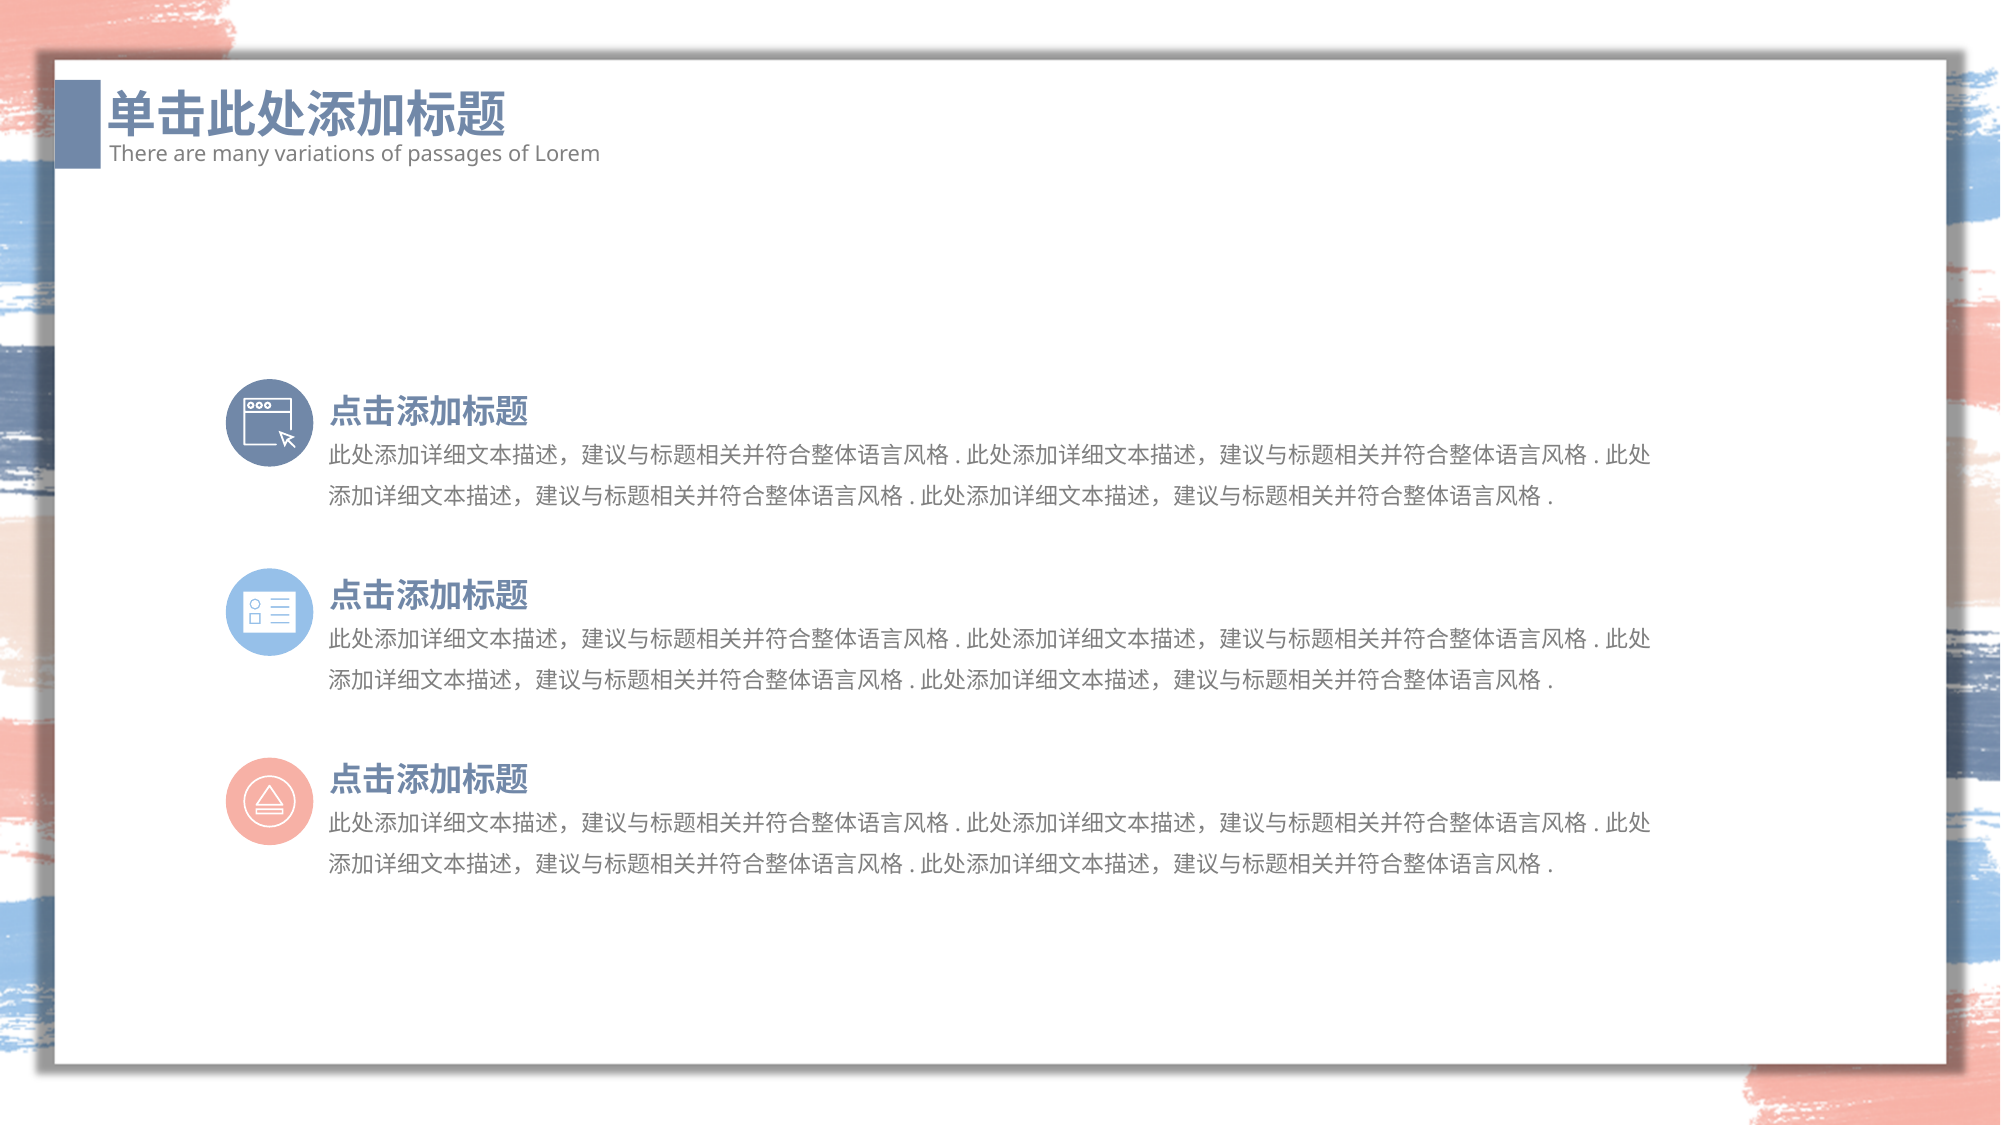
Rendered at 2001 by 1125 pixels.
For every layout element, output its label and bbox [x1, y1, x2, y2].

picture [0, 0, 2001, 1125]
text_box [225, 379, 1687, 886]
text_box [54, 74, 746, 174]
